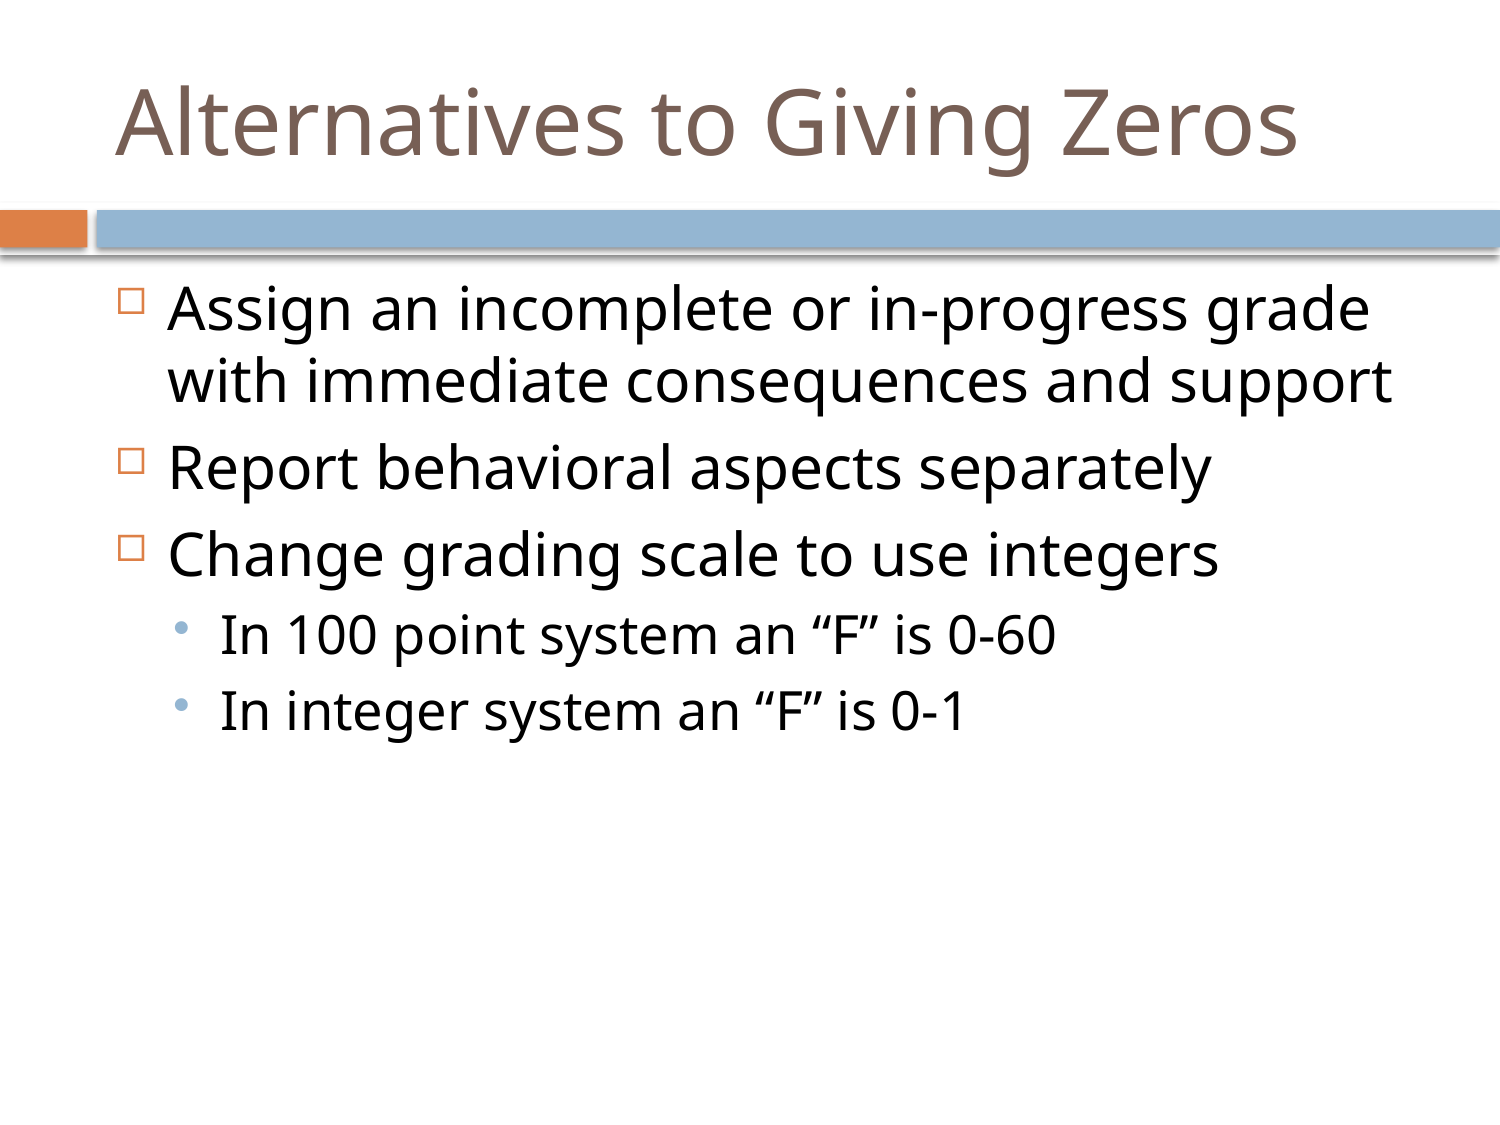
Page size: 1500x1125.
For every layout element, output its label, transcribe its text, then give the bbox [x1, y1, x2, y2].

title Alternatives to Giving Zeros [100, 37, 1438, 200]
list Assign an incomplete or in-progress grade with immediate consequences and support Report behavioral aspects separately Change grading scale to use integers In 100 point system an “F” is 0-60 In integer system an “F” is 0-1 [100, 262, 1438, 1000]
